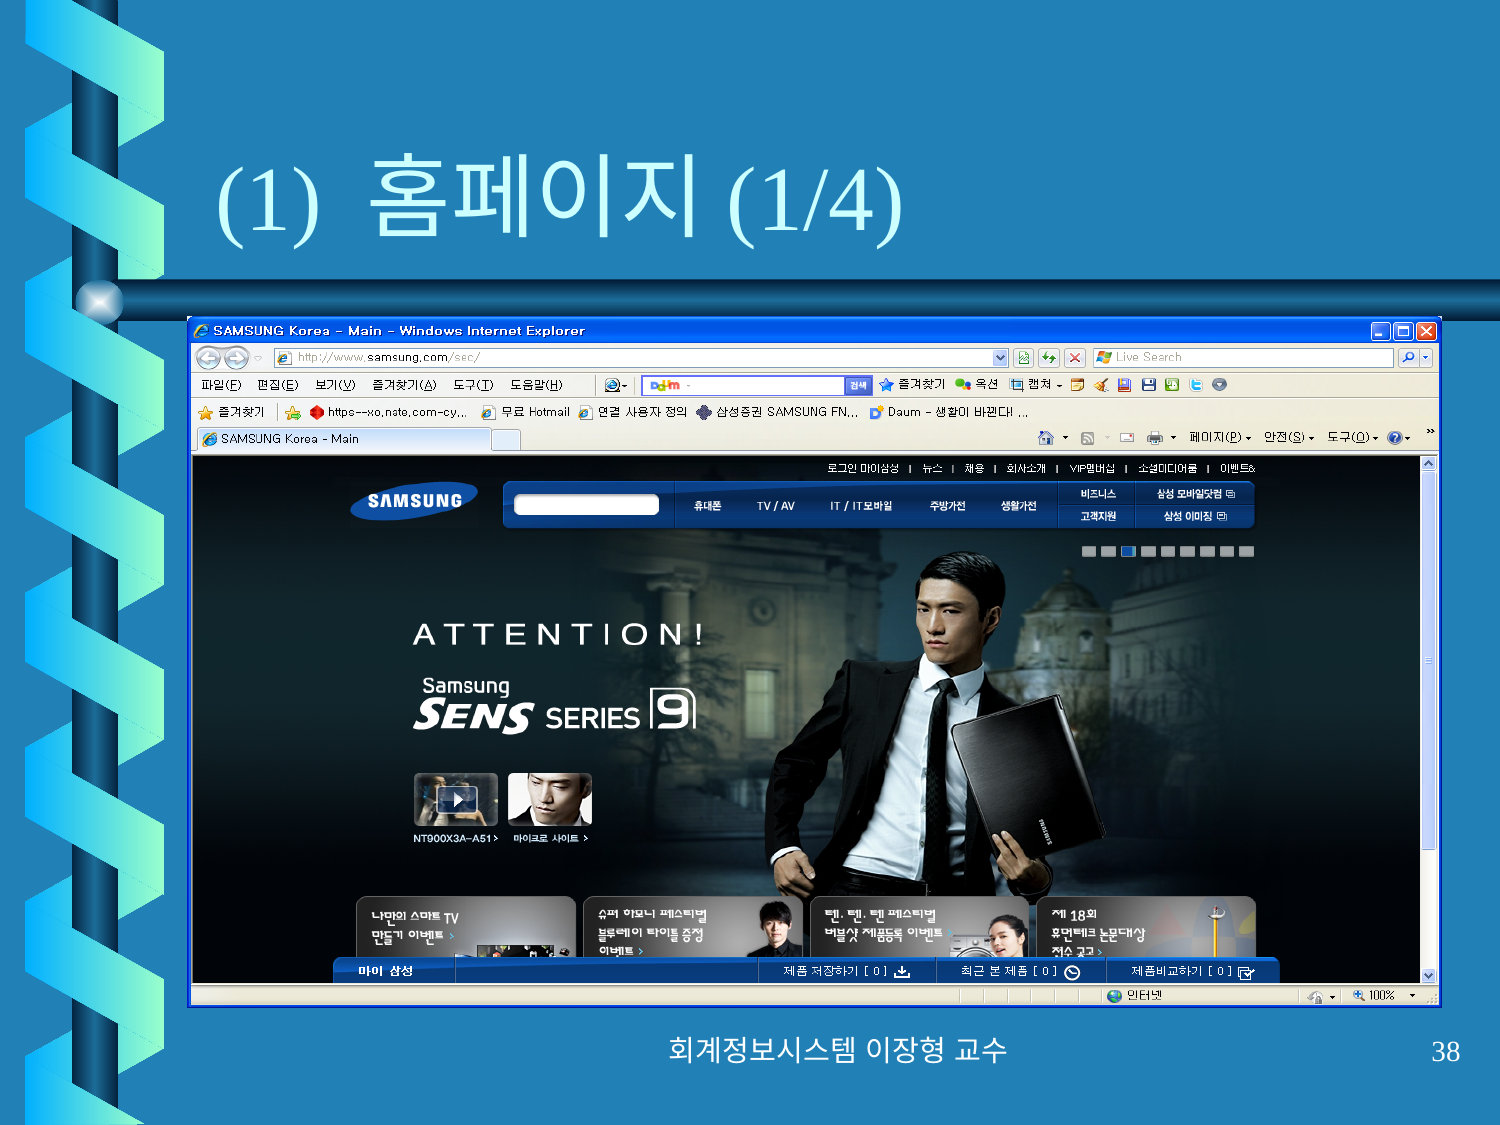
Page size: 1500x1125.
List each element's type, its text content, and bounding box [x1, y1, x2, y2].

slide_number 38 [1163, 1024, 1477, 1101]
picture [187, 316, 1442, 1008]
title (1) 홈페이지(1/4) [199, 75, 1476, 257]
footer 회계정보시스템 이장형 교수 [600, 1024, 1077, 1101]
text_box [0, 0, 1500, 75]
